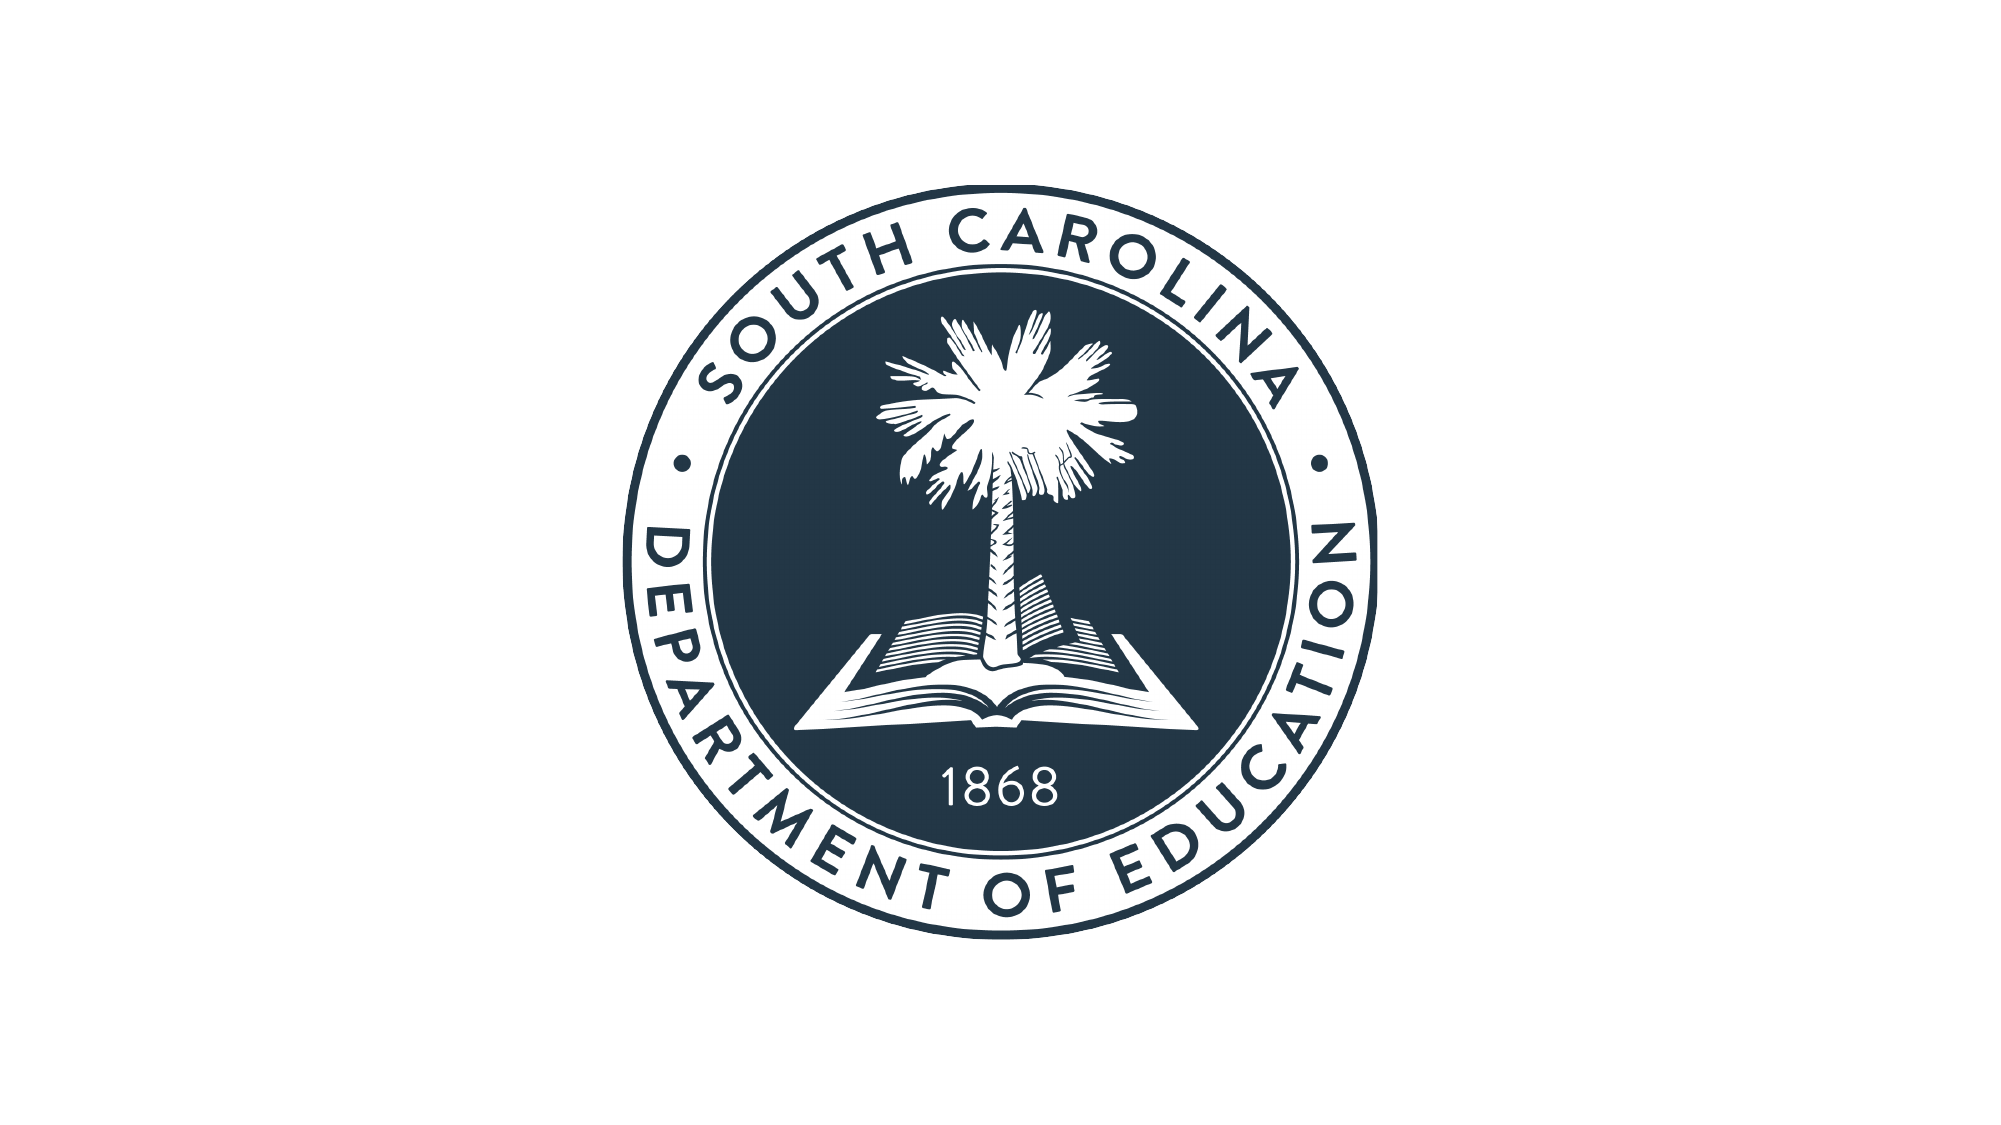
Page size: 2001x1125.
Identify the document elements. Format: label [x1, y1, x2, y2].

text_box [622, 185, 1378, 940]
